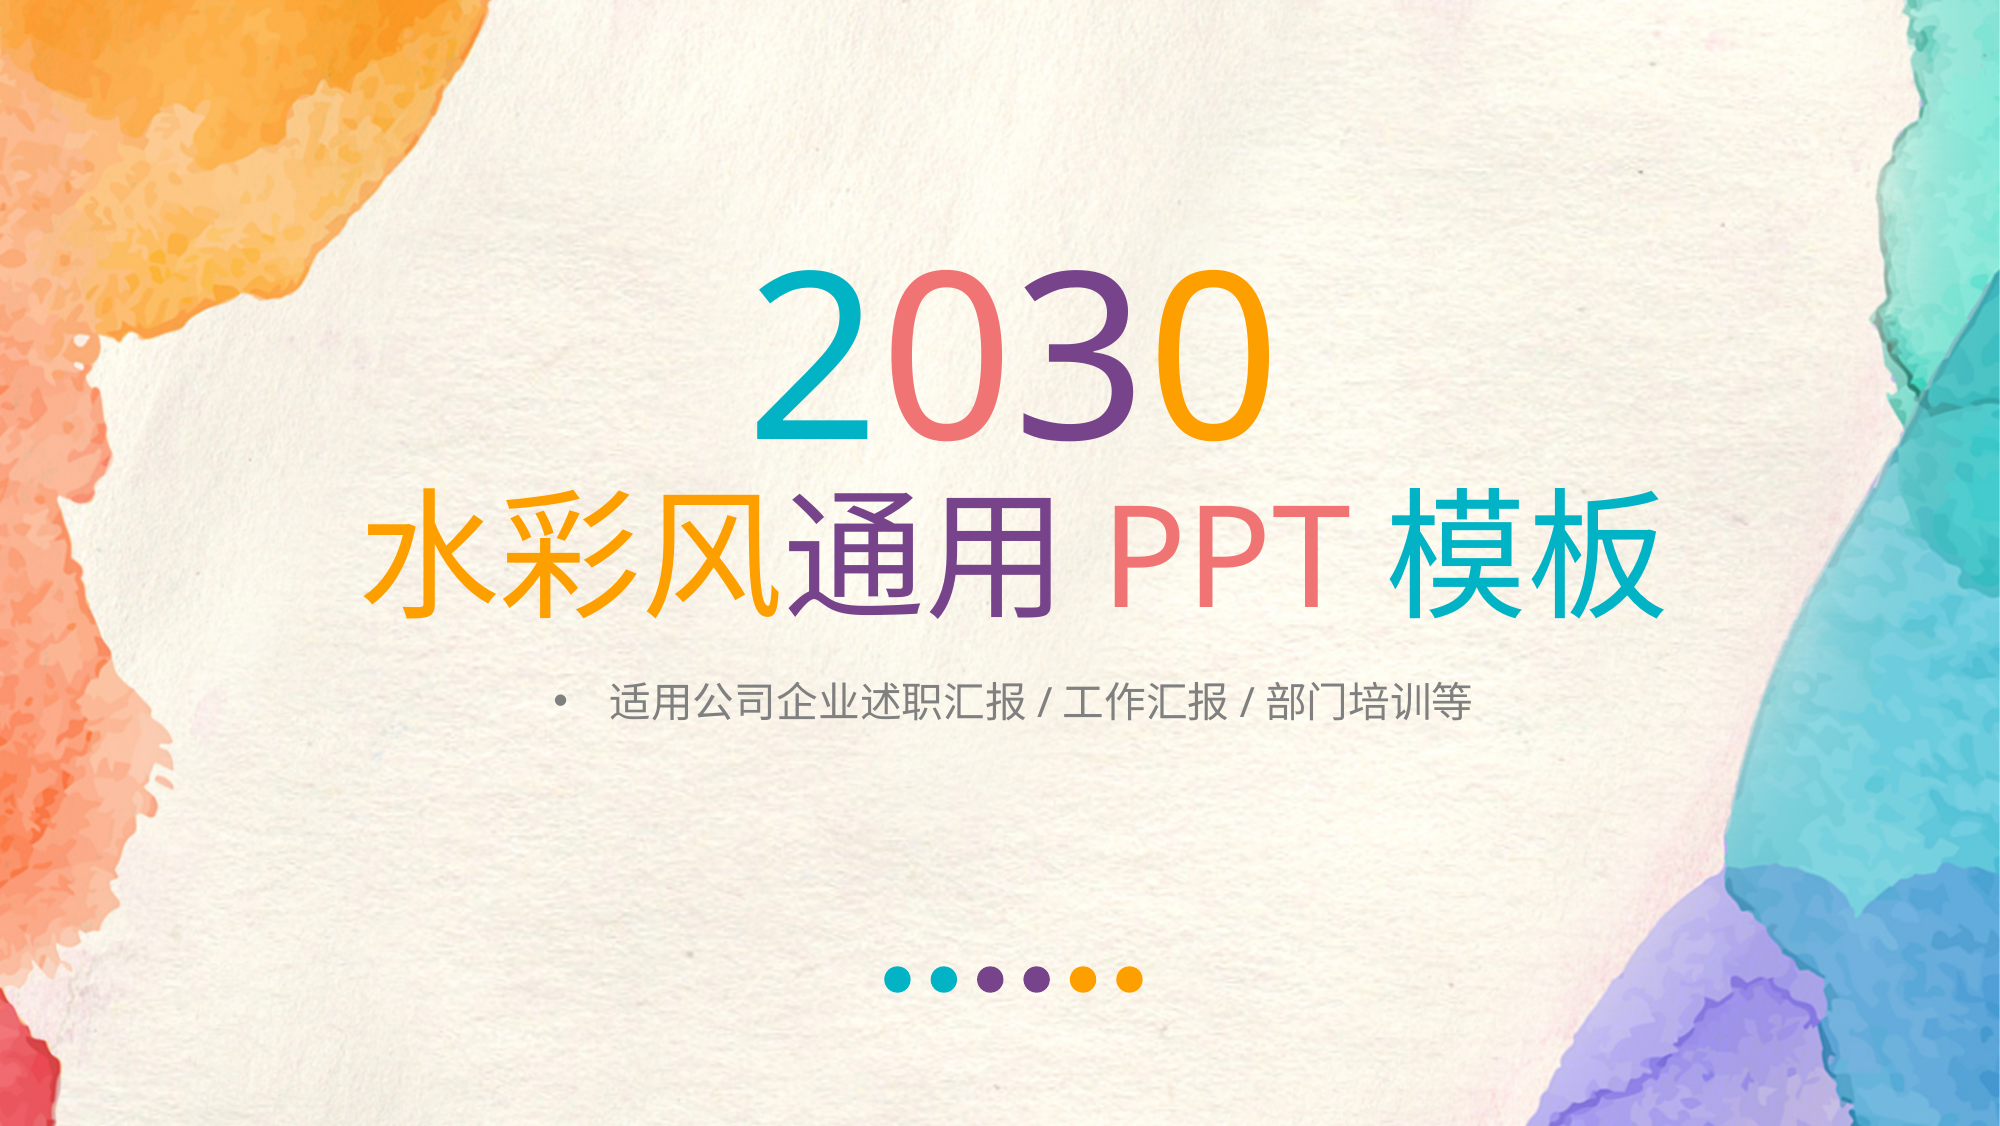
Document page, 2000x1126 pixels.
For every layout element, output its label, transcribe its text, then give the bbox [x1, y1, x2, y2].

text_box 水彩风通用PPT模板 [163, 458, 1864, 700]
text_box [884, 966, 1143, 993]
picture [0, 0, 2000, 1126]
text_box 适用公司企业述职汇报/工作汇报/部门培训等 [313, 668, 1714, 731]
text_box 2030 [732, 198, 1296, 494]
